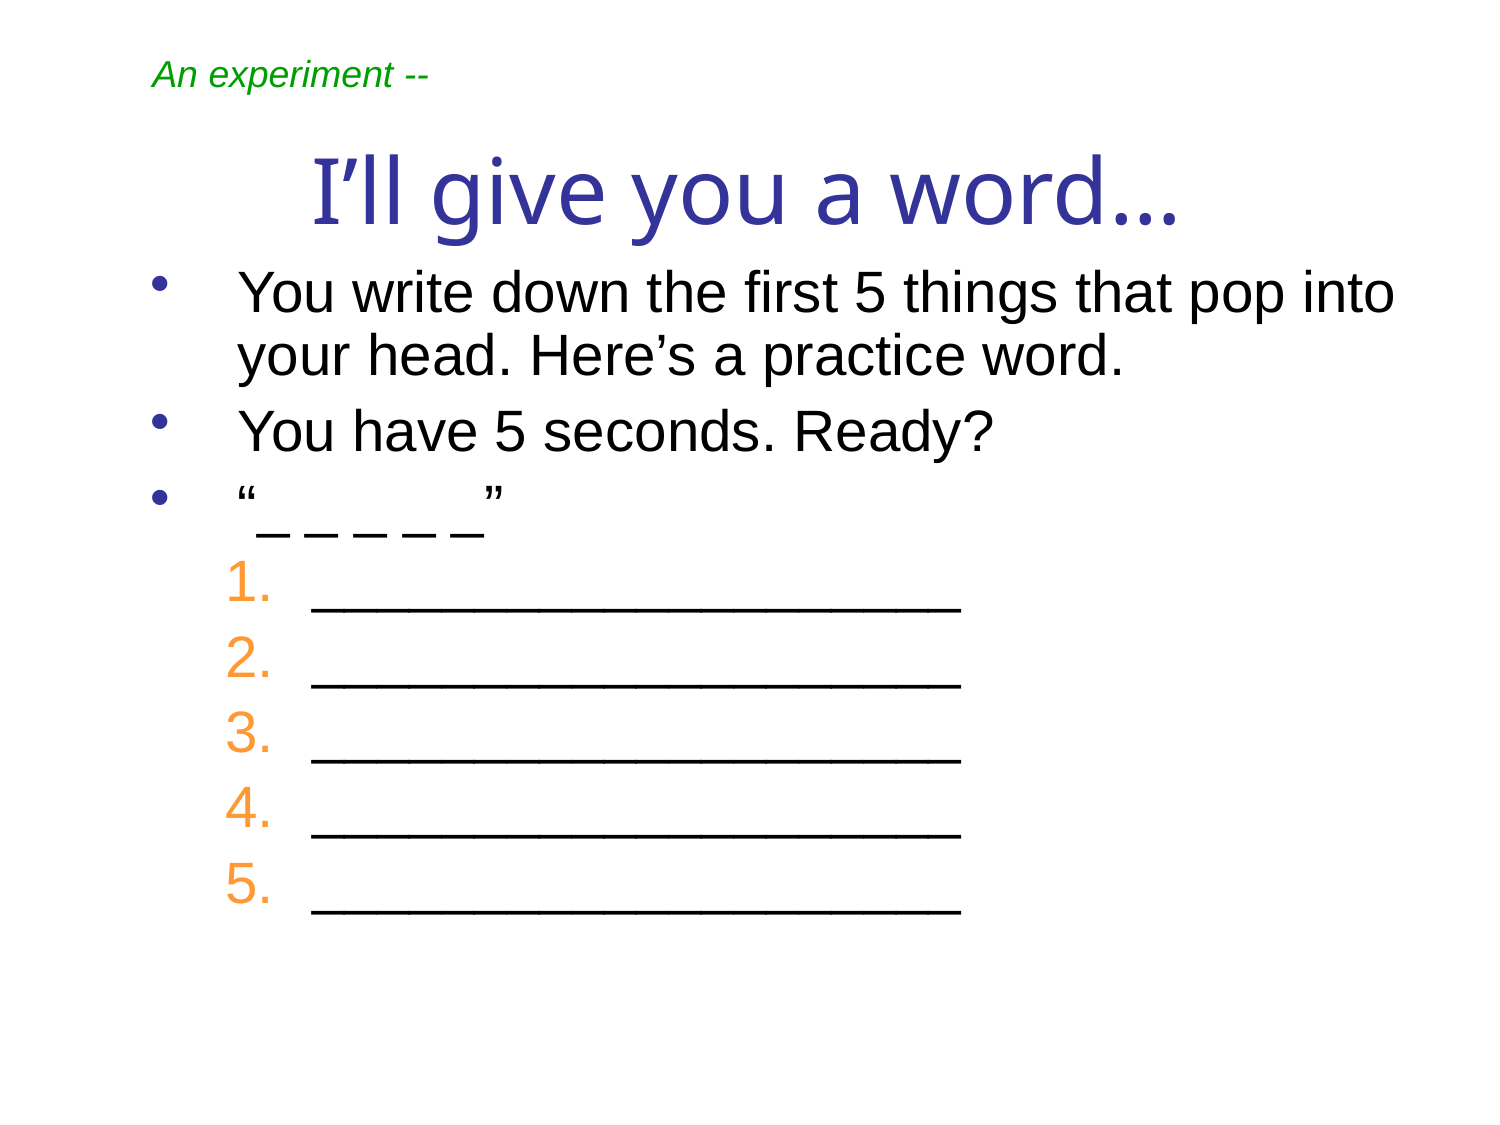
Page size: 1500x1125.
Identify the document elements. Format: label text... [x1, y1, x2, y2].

text_box An experiment -- [144, 42, 463, 102]
title I’ll give you a word… [149, 111, 1345, 262]
list You write down the first 5 things that pop into your head. Here’s a practice word. You have 5 seconds. Ready? “_ _ _ _ _” ____________________ ____________________ ____________________ ____________________ ____________________ [149, 262, 1500, 1006]
